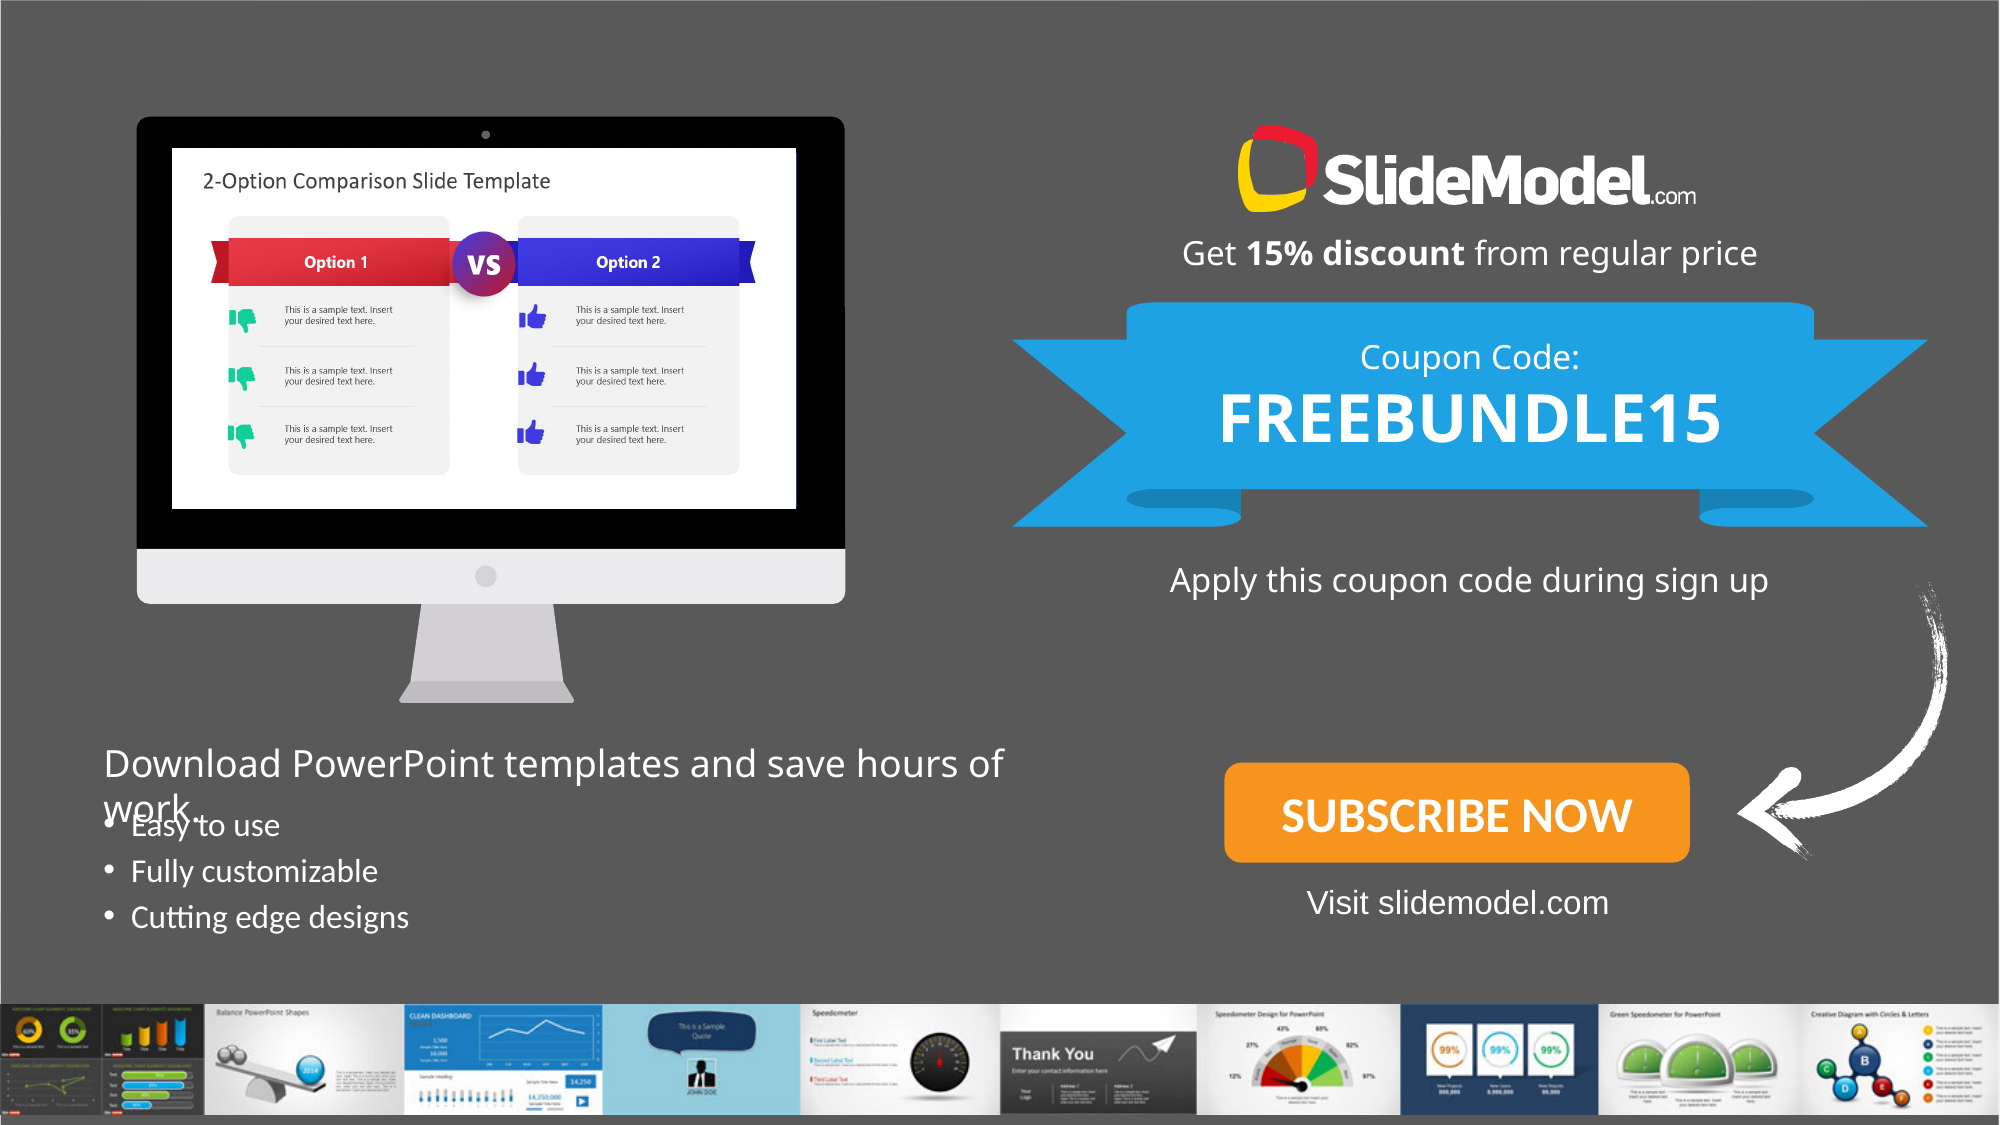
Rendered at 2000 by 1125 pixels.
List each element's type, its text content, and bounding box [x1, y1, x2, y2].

text_box Apply this coupon code during sign up [1129, 551, 1811, 607]
text_box Easy to use Fully customizable Cutting edge designs [88, 838, 863, 943]
text_box [1736, 594, 1949, 861]
text_box Download PowerPoint templates and save hours of work. [88, 732, 1059, 838]
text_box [136, 116, 846, 704]
text_box Coupon Code: FREEBUNDLE15 [1173, 328, 1768, 464]
text_box [1928, 587, 1937, 601]
text_box SUBSCRIBE NOW [1222, 760, 1692, 865]
text_box Visit slidemodel.com [1247, 874, 1669, 928]
text_box Get 15% discount from regular price [1058, 225, 1883, 280]
picture [1237, 125, 1696, 213]
text_box [0, 0, 2000, 1003]
picture [0, 1003, 1999, 1116]
text_box [1010, 300, 1931, 529]
picture [172, 148, 797, 509]
